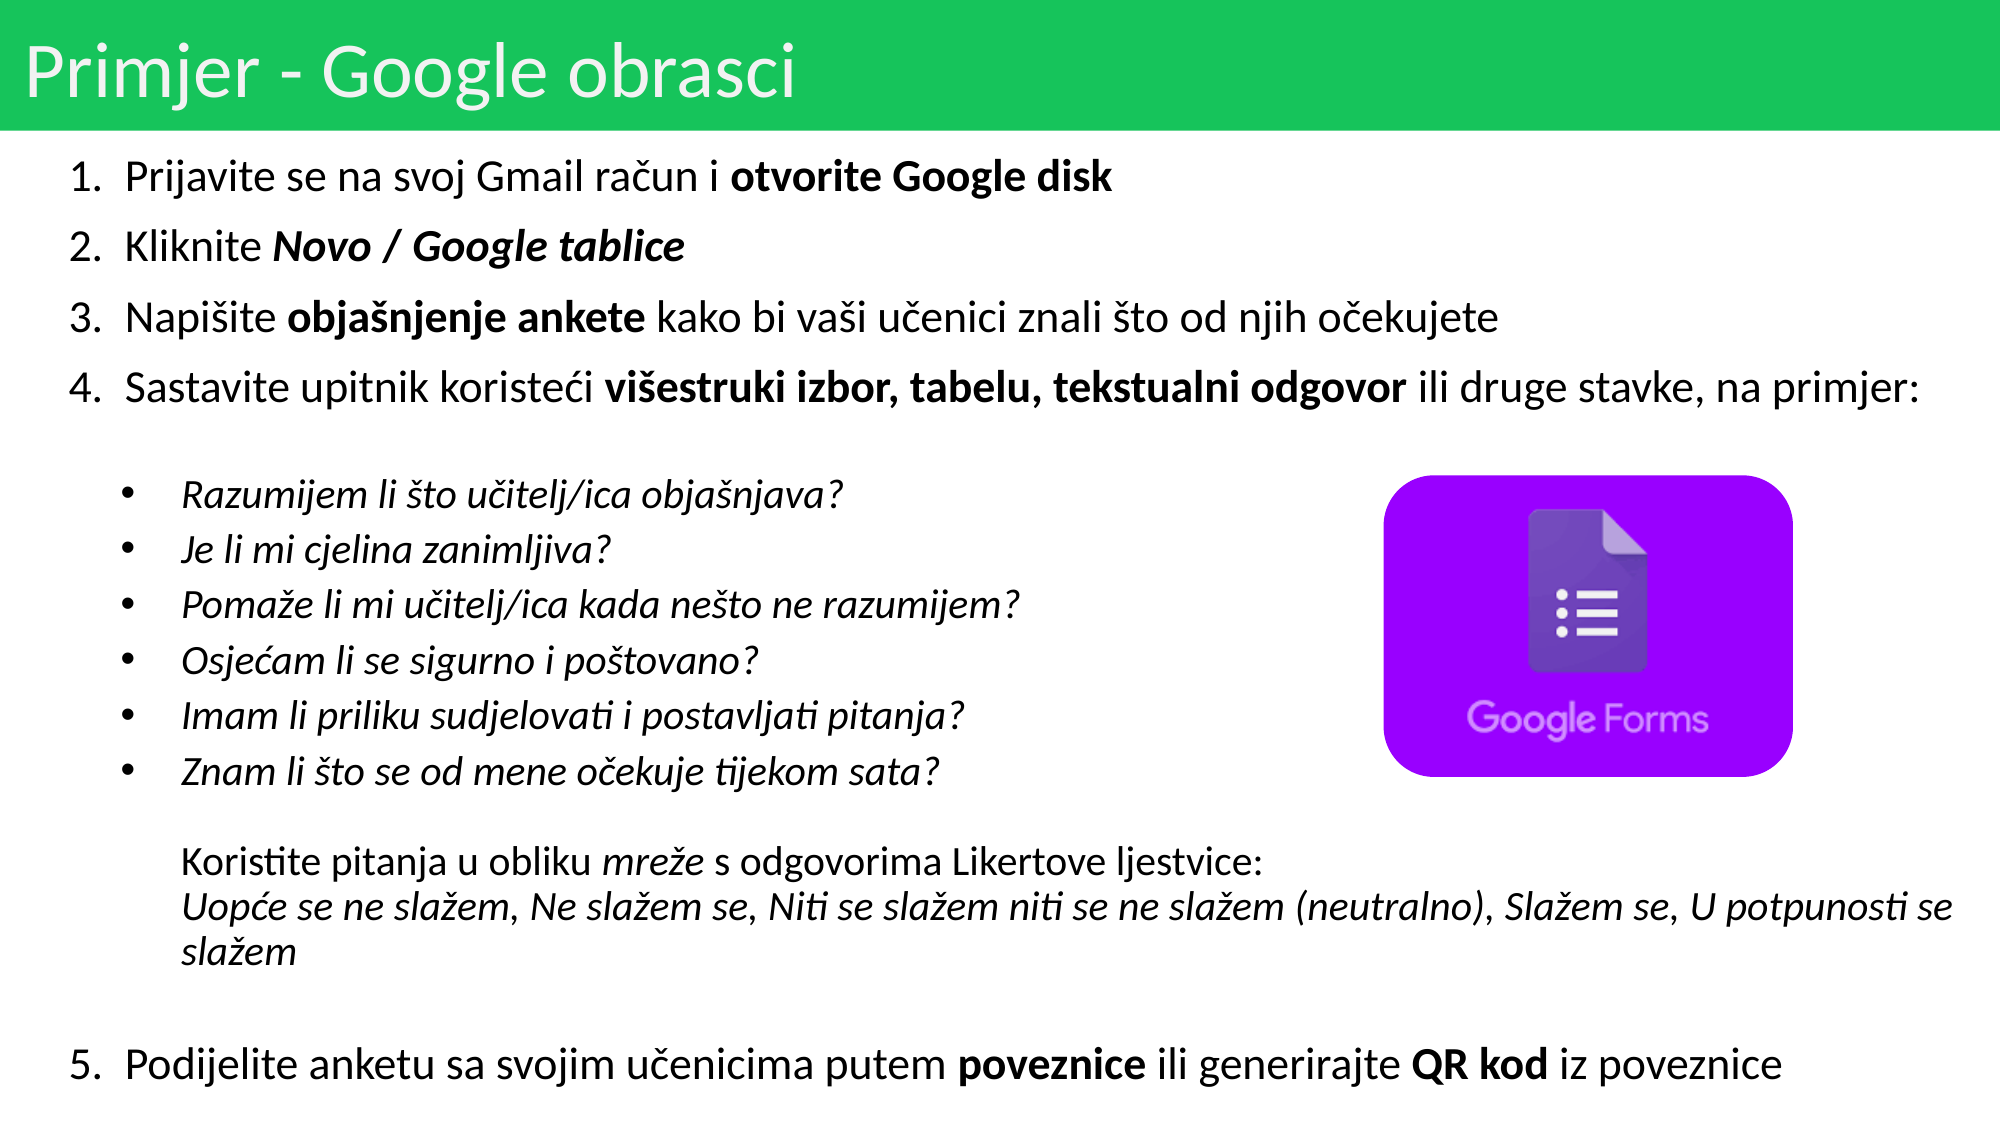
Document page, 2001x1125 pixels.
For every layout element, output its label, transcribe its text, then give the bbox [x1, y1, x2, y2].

title Primjer - Google obrasci [16, 13, 1976, 131]
list Prijavite se na svoj Gmail račun i otvorite Google disk Kliknite Novo / Google tablice Napišite objašnjenje ankete kako bi vaši učenici znali što od njih očekujete Sastavite upitnik koristeći višestruki izbor, tabelu, tekstualni odgovor ili druge stavke, na primjer: Razumijem li što učitelj/ica objašnjava? Je li mi cjelina zanimljiva? Pomaže li mi učitelj/ica kada nešto ne razumijem? Osjećam li se sigurno i poštovano? Imam li priliku sudjelovati i postavljati pitanja? Znam li što se od mene očekuje tijekom sata? Koristite pitanja u obliku mreže s odgovorima Likertove ljestvice: Uopće se ne slažem, Ne slažem se, Niti se slažem niti se ne slažem (neutralno), Slažem se, U potpunosti se slažem Podijelite anketu sa svojim učenicima putem poveznice ili generirajte QR kod iz poveznice [16, 144, 1976, 1108]
picture [1383, 475, 1794, 778]
